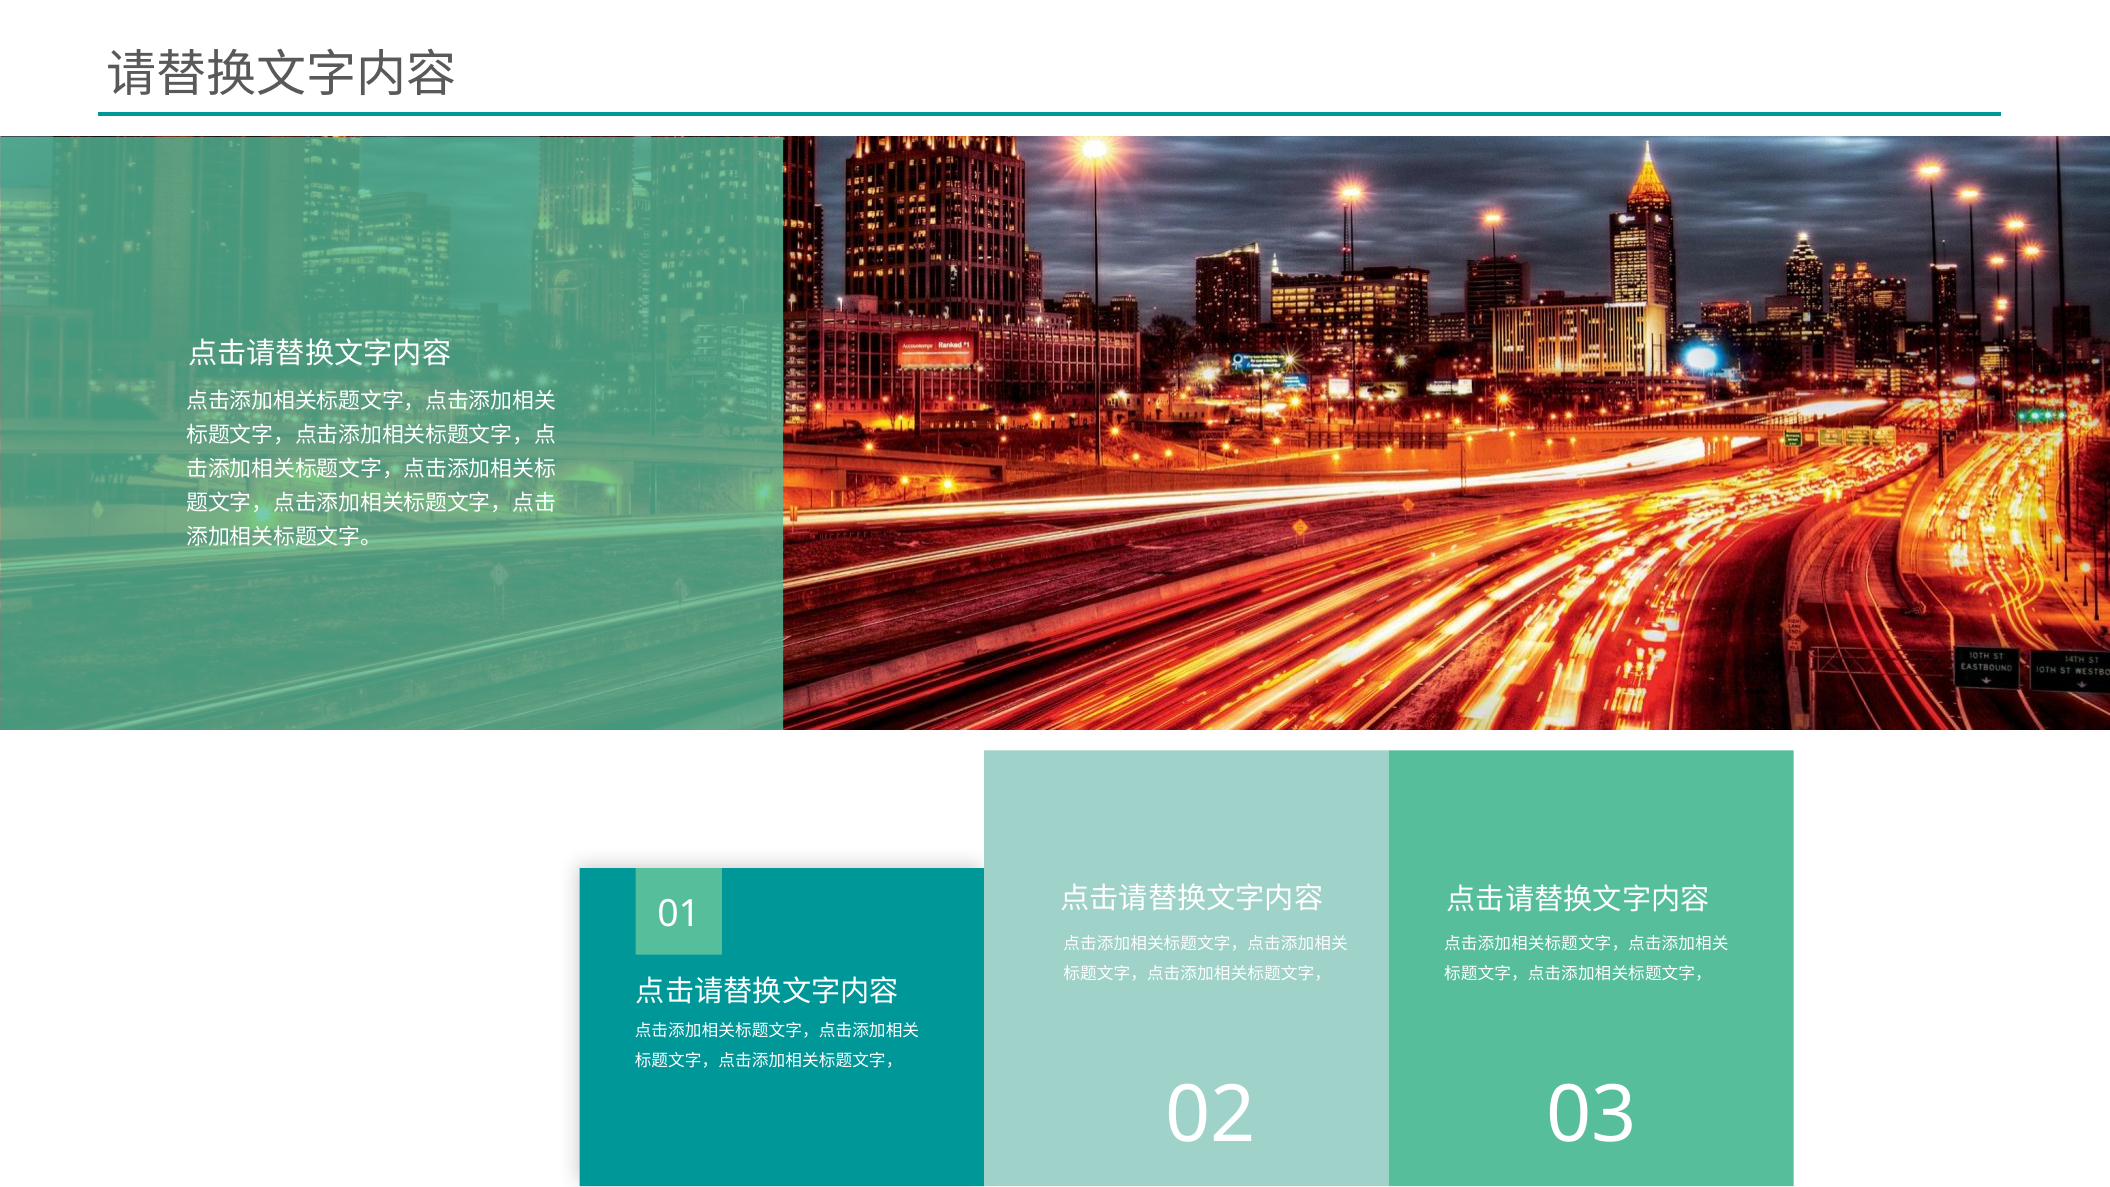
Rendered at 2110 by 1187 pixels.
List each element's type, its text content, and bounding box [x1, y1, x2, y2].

text_box [784, 136, 2110, 731]
text_box [0, 136, 784, 731]
text_box 请替换文字内容 [90, 33, 542, 93]
text_box 点击请替换文字内容 [173, 309, 467, 377]
text_box [984, 750, 1388, 1187]
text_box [1429, 855, 1753, 1166]
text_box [619, 868, 944, 1078]
text_box [1388, 750, 1794, 1187]
text_box 点击添加相关标题文字，点击添加相关标题文字，点击添加相关标题文字，点击添加相关标题文字，点击添加相关标题文字，点击添加相关标题文字，点击添加相关标题文字。 [171, 371, 580, 557]
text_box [1044, 854, 1373, 1166]
text_box [579, 867, 984, 1187]
